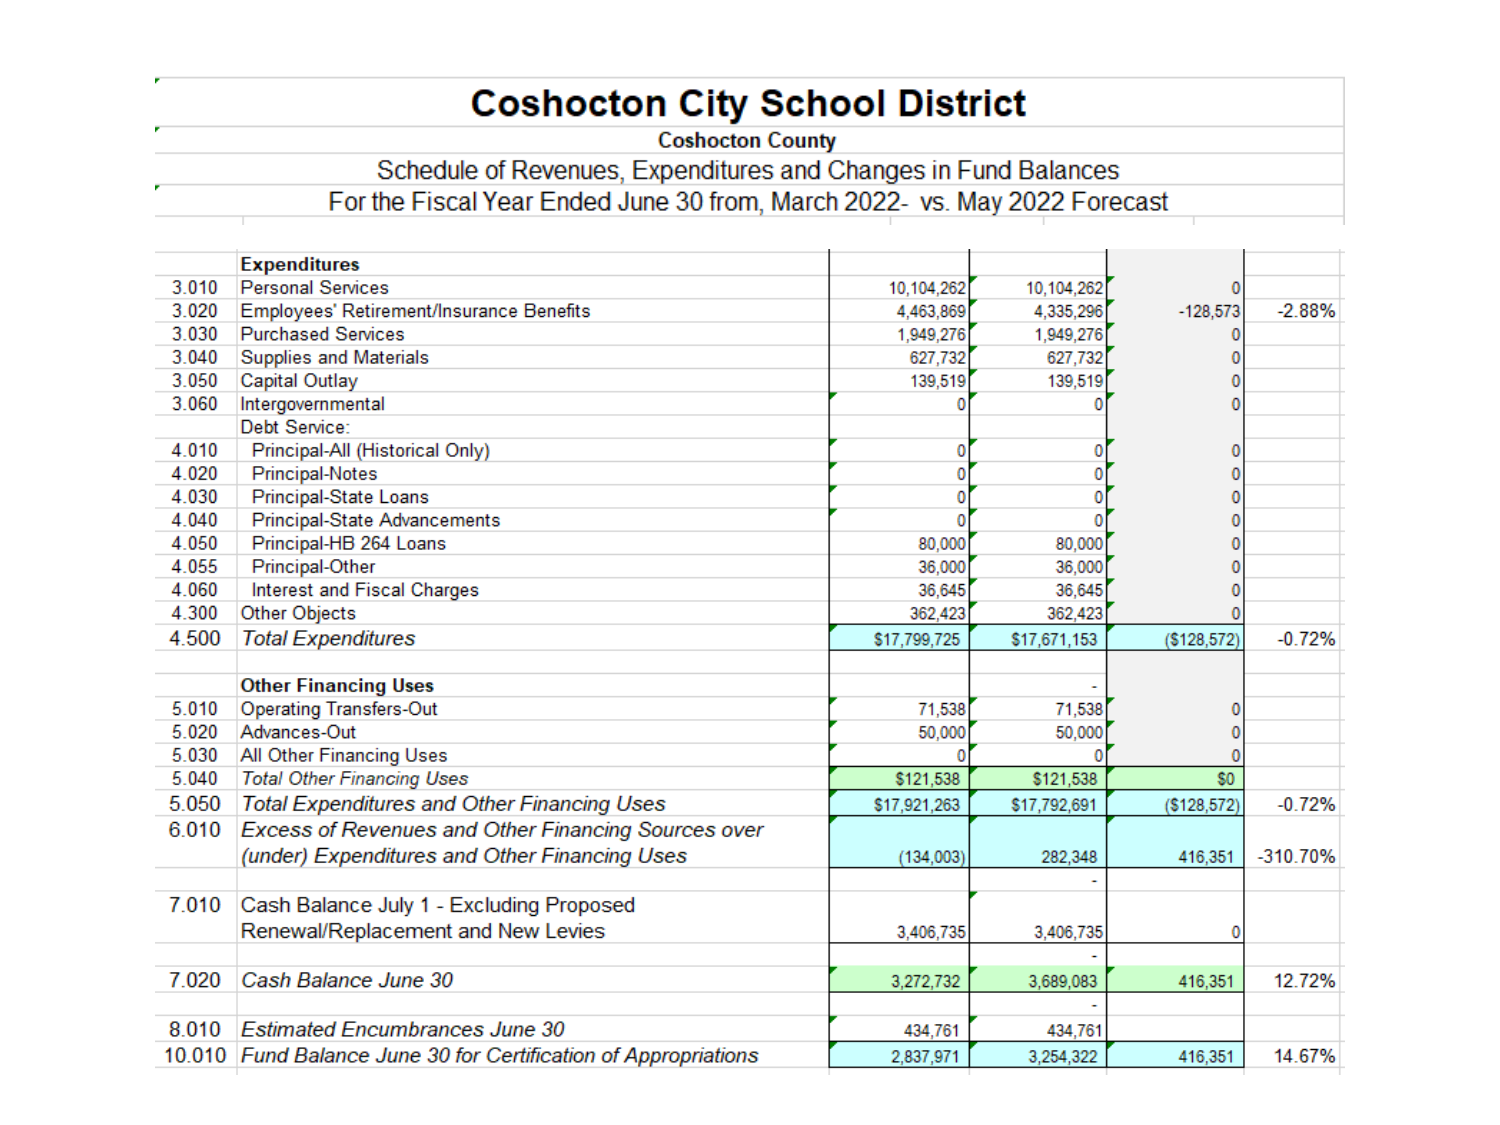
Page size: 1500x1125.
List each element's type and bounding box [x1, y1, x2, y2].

picture [155, 74, 1345, 226]
picture [155, 249, 1345, 1076]
